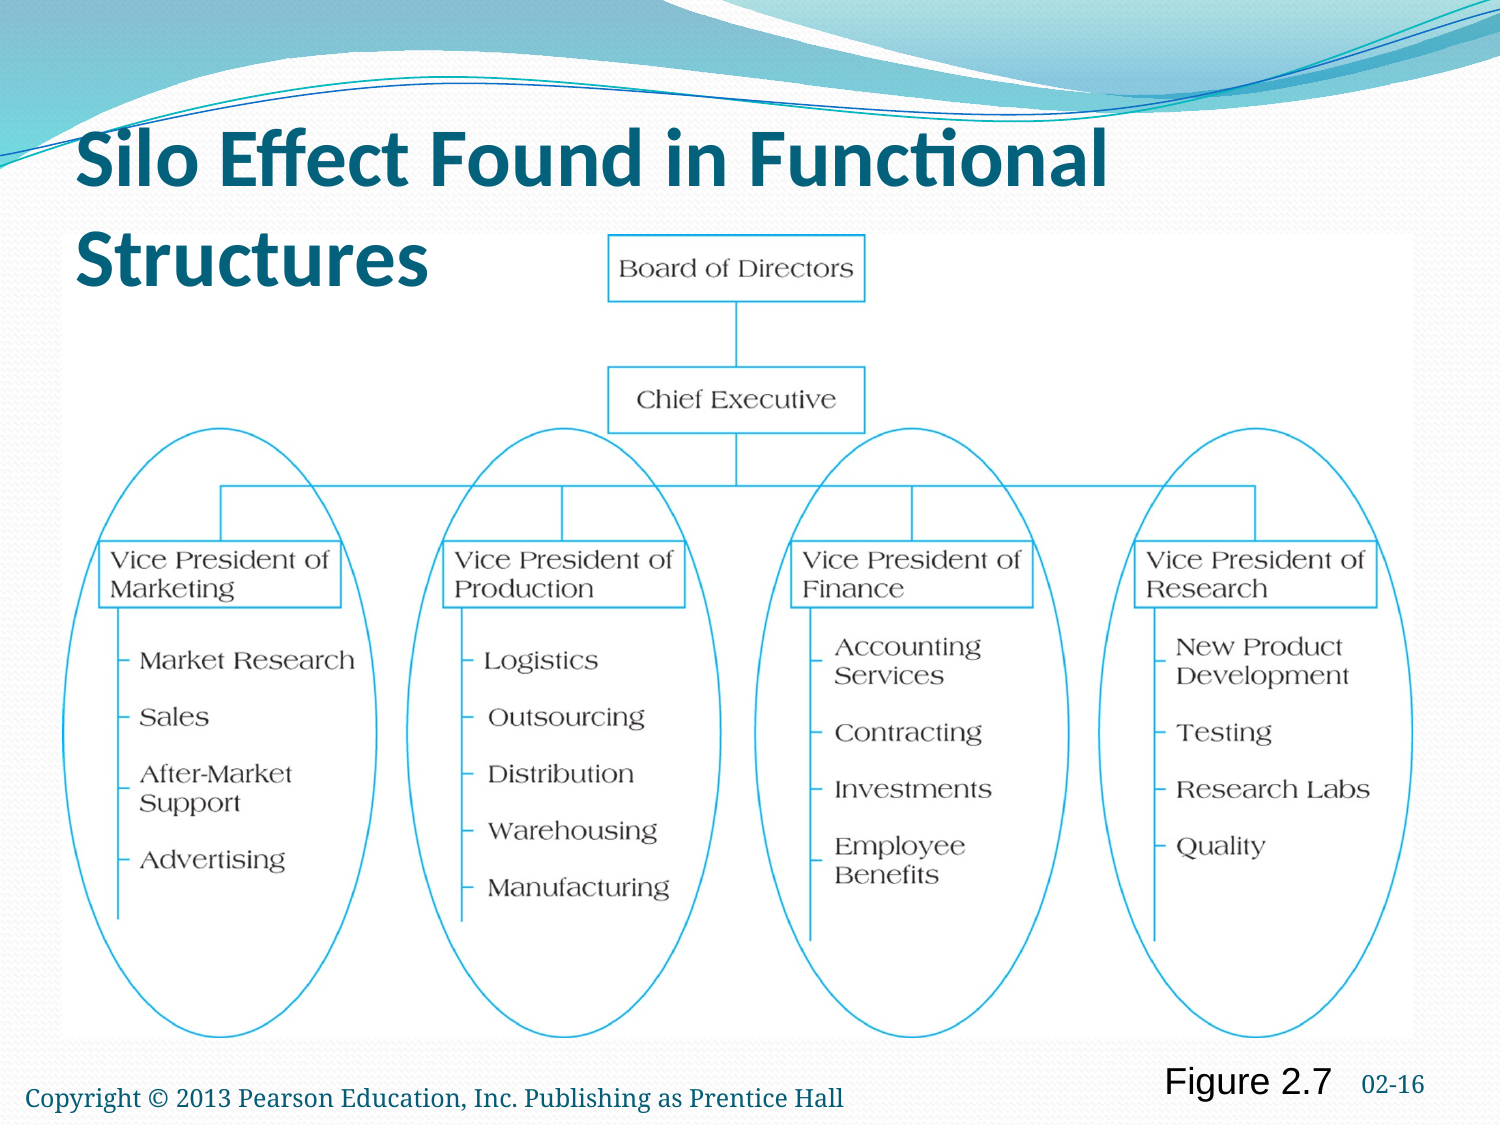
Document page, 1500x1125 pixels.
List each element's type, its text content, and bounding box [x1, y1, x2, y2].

slide_number 02-16 [1348, 1042, 1425, 1103]
picture [62, 233, 1413, 1038]
title Silo Effect Found in Functional Structures [74, 115, 1438, 304]
text_box Figure 2.7 [1149, 1050, 1348, 1110]
